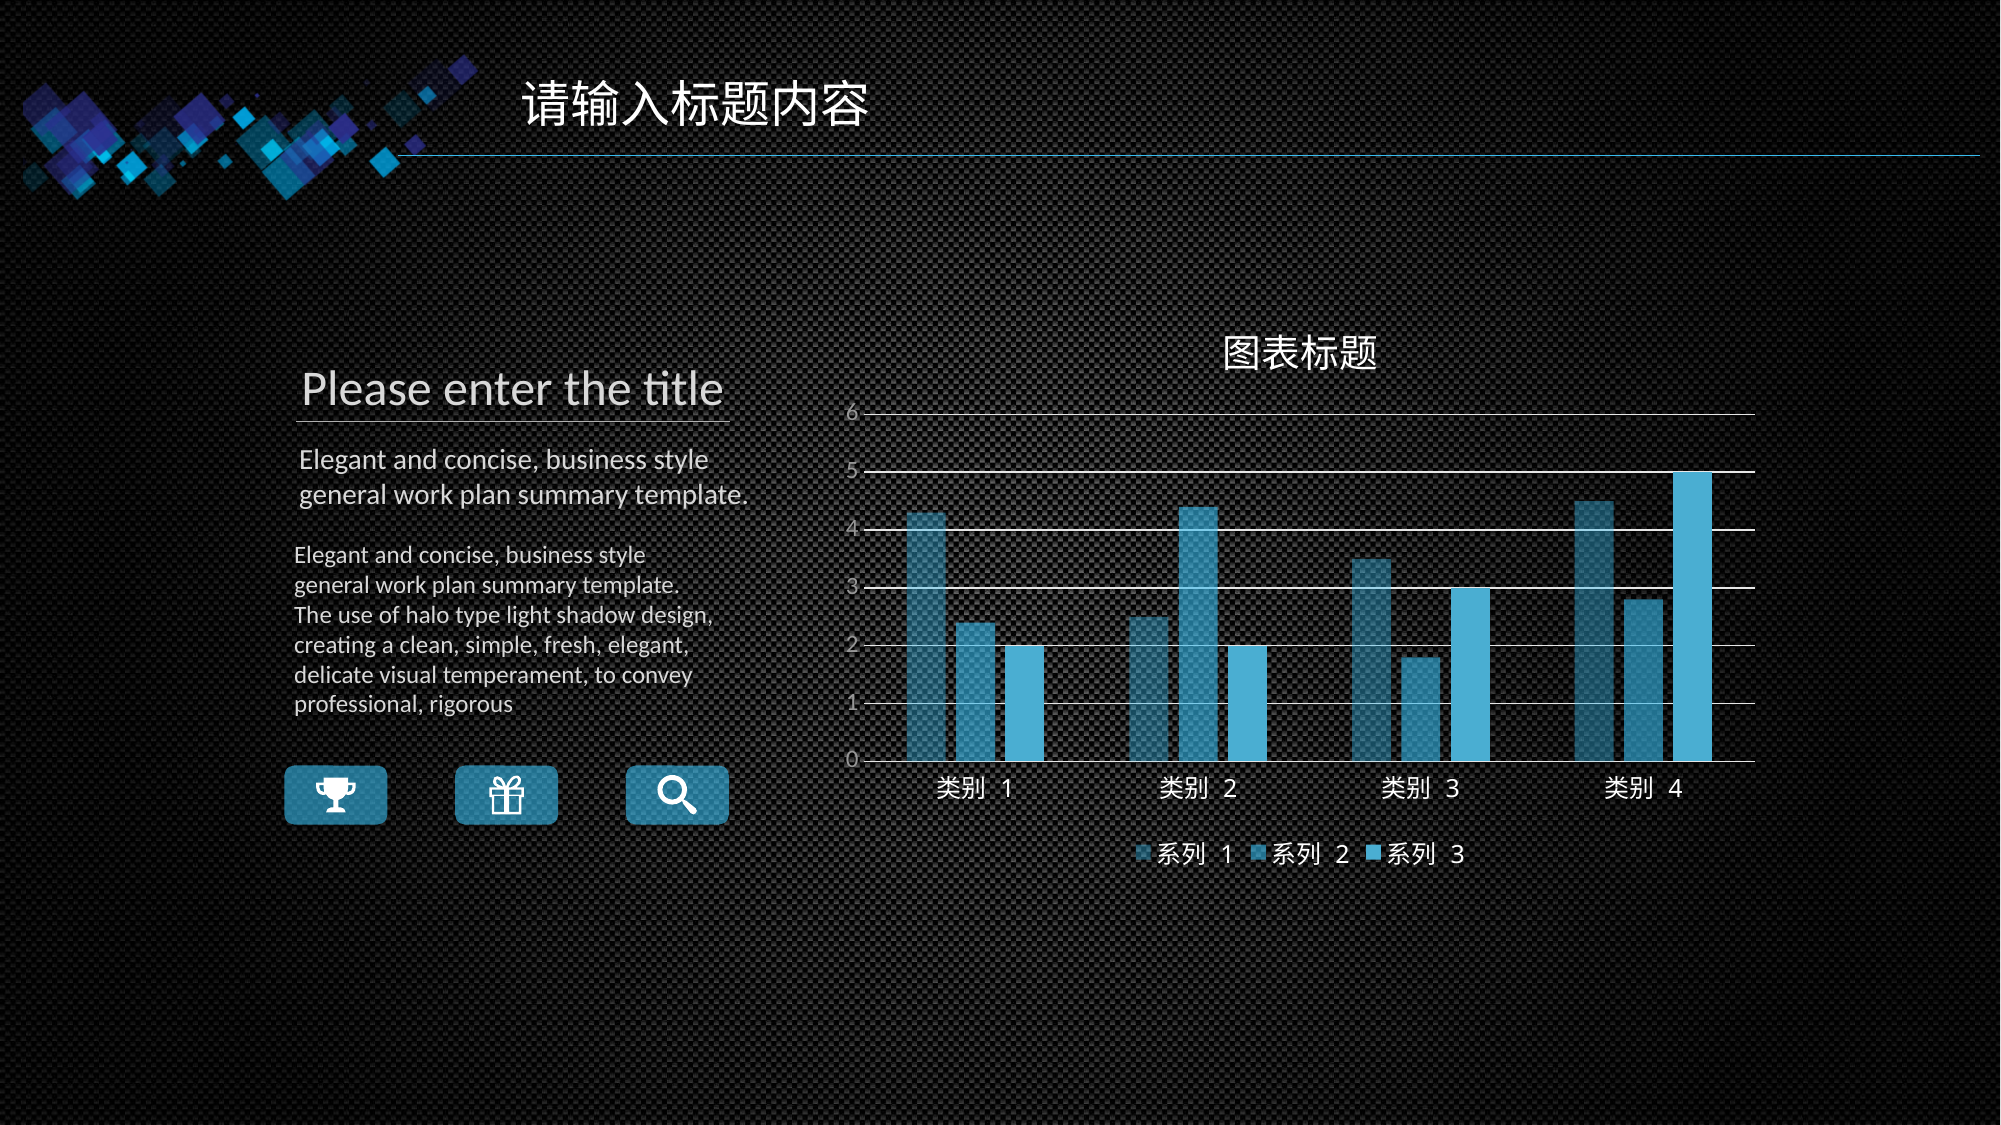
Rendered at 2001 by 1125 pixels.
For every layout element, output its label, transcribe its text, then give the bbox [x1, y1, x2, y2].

text_box [454, 764, 560, 826]
text_box [657, 774, 697, 815]
text_box [316, 777, 356, 813]
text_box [23, 48, 1981, 209]
chart [826, 290, 1774, 877]
text_box Please enter the title [286, 347, 740, 423]
text_box Elegant and concise, business style general work plan summary template. The use of halo type light shadow design, creating a clean, simple, fresh, elegant, delicate visual temperament, to convey professional, rigorous [279, 530, 730, 726]
text_box Elegant and concise, business style general work plan summary template. [284, 433, 787, 518]
text_box [624, 764, 730, 826]
text_box [283, 764, 389, 826]
picture [0, 0, 2001, 1125]
text_box [489, 775, 524, 815]
